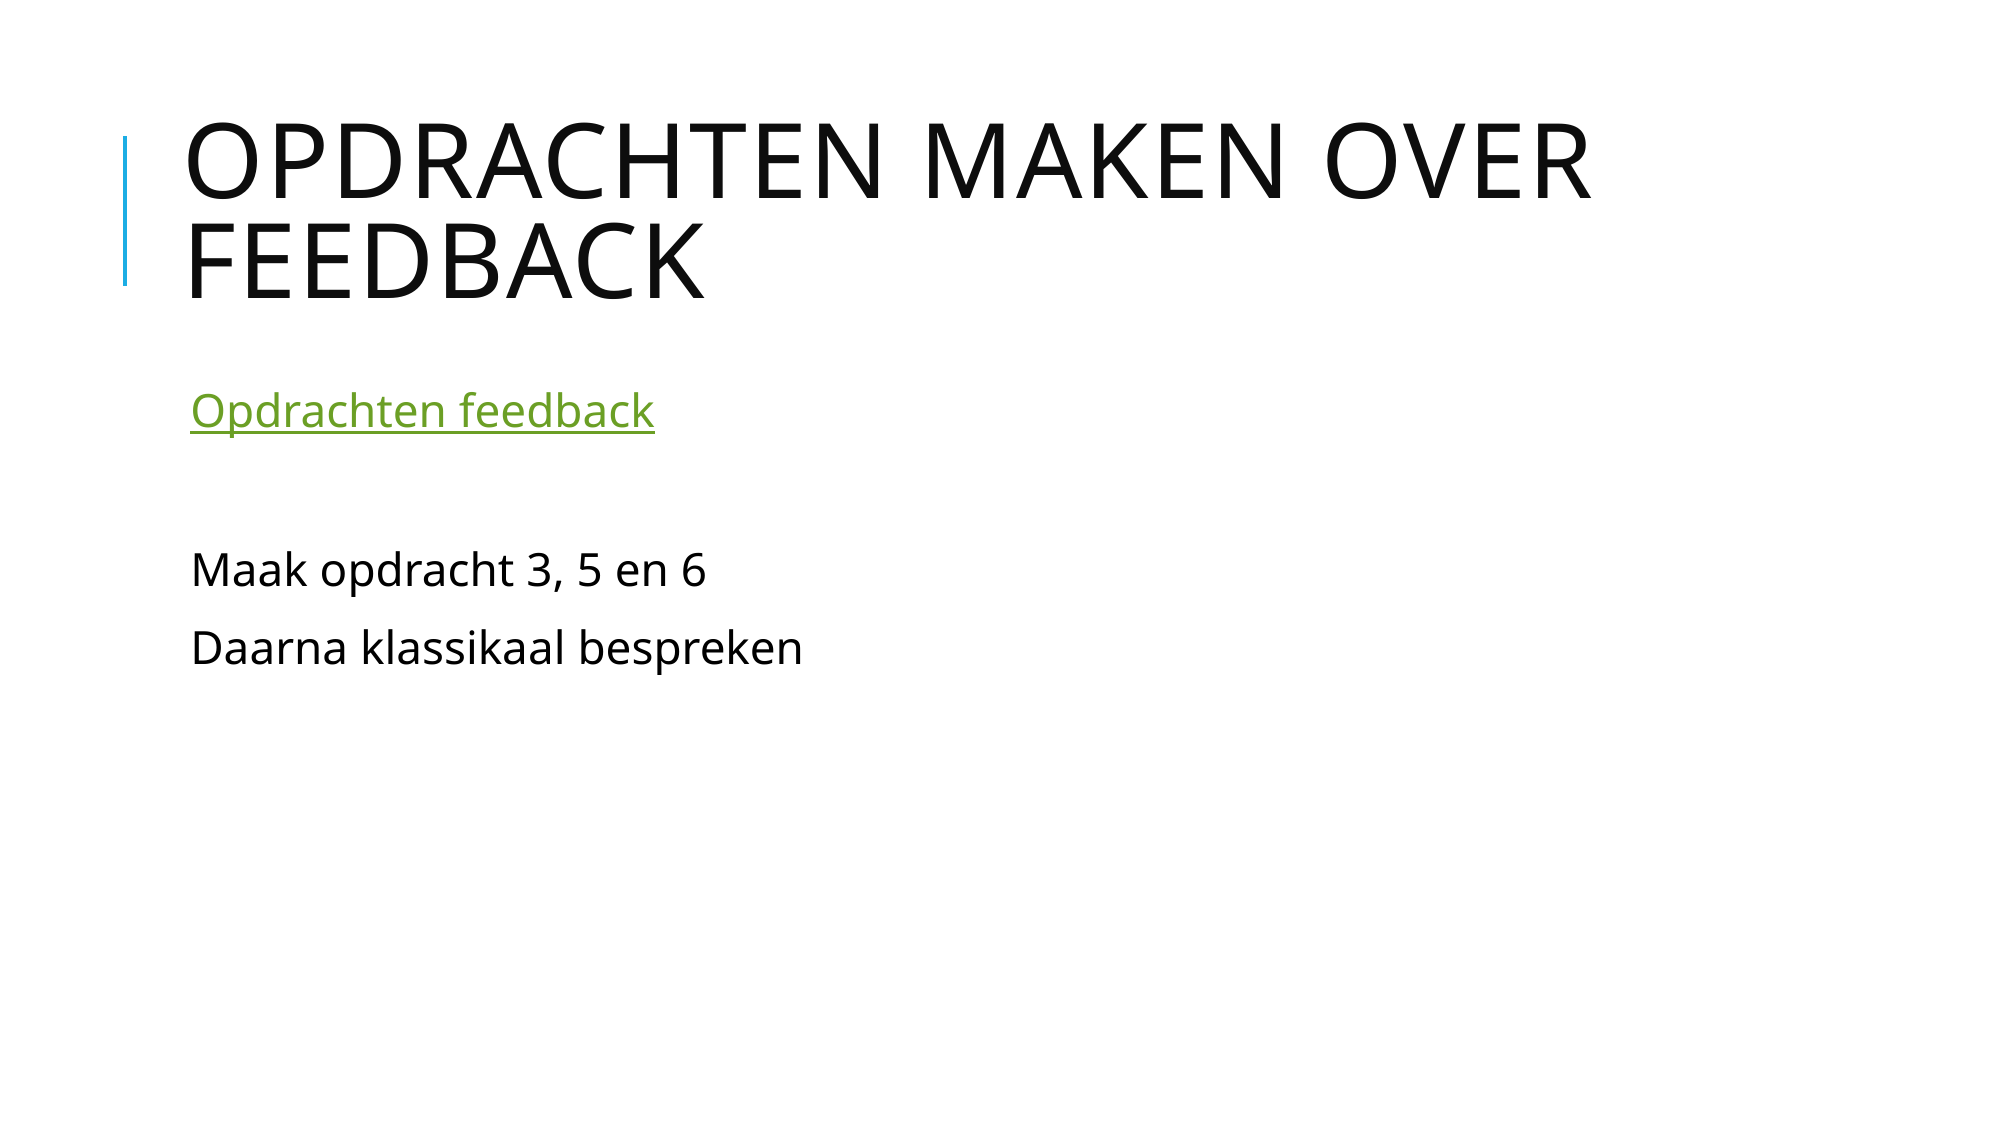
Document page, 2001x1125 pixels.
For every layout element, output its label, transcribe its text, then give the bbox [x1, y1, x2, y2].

title Opdrachten maken over feedback [168, 96, 1763, 342]
list Opdrachten feedback Maak opdracht 3, 5 en 6 Daarna klassikaal bespreken [168, 375, 1763, 1035]
